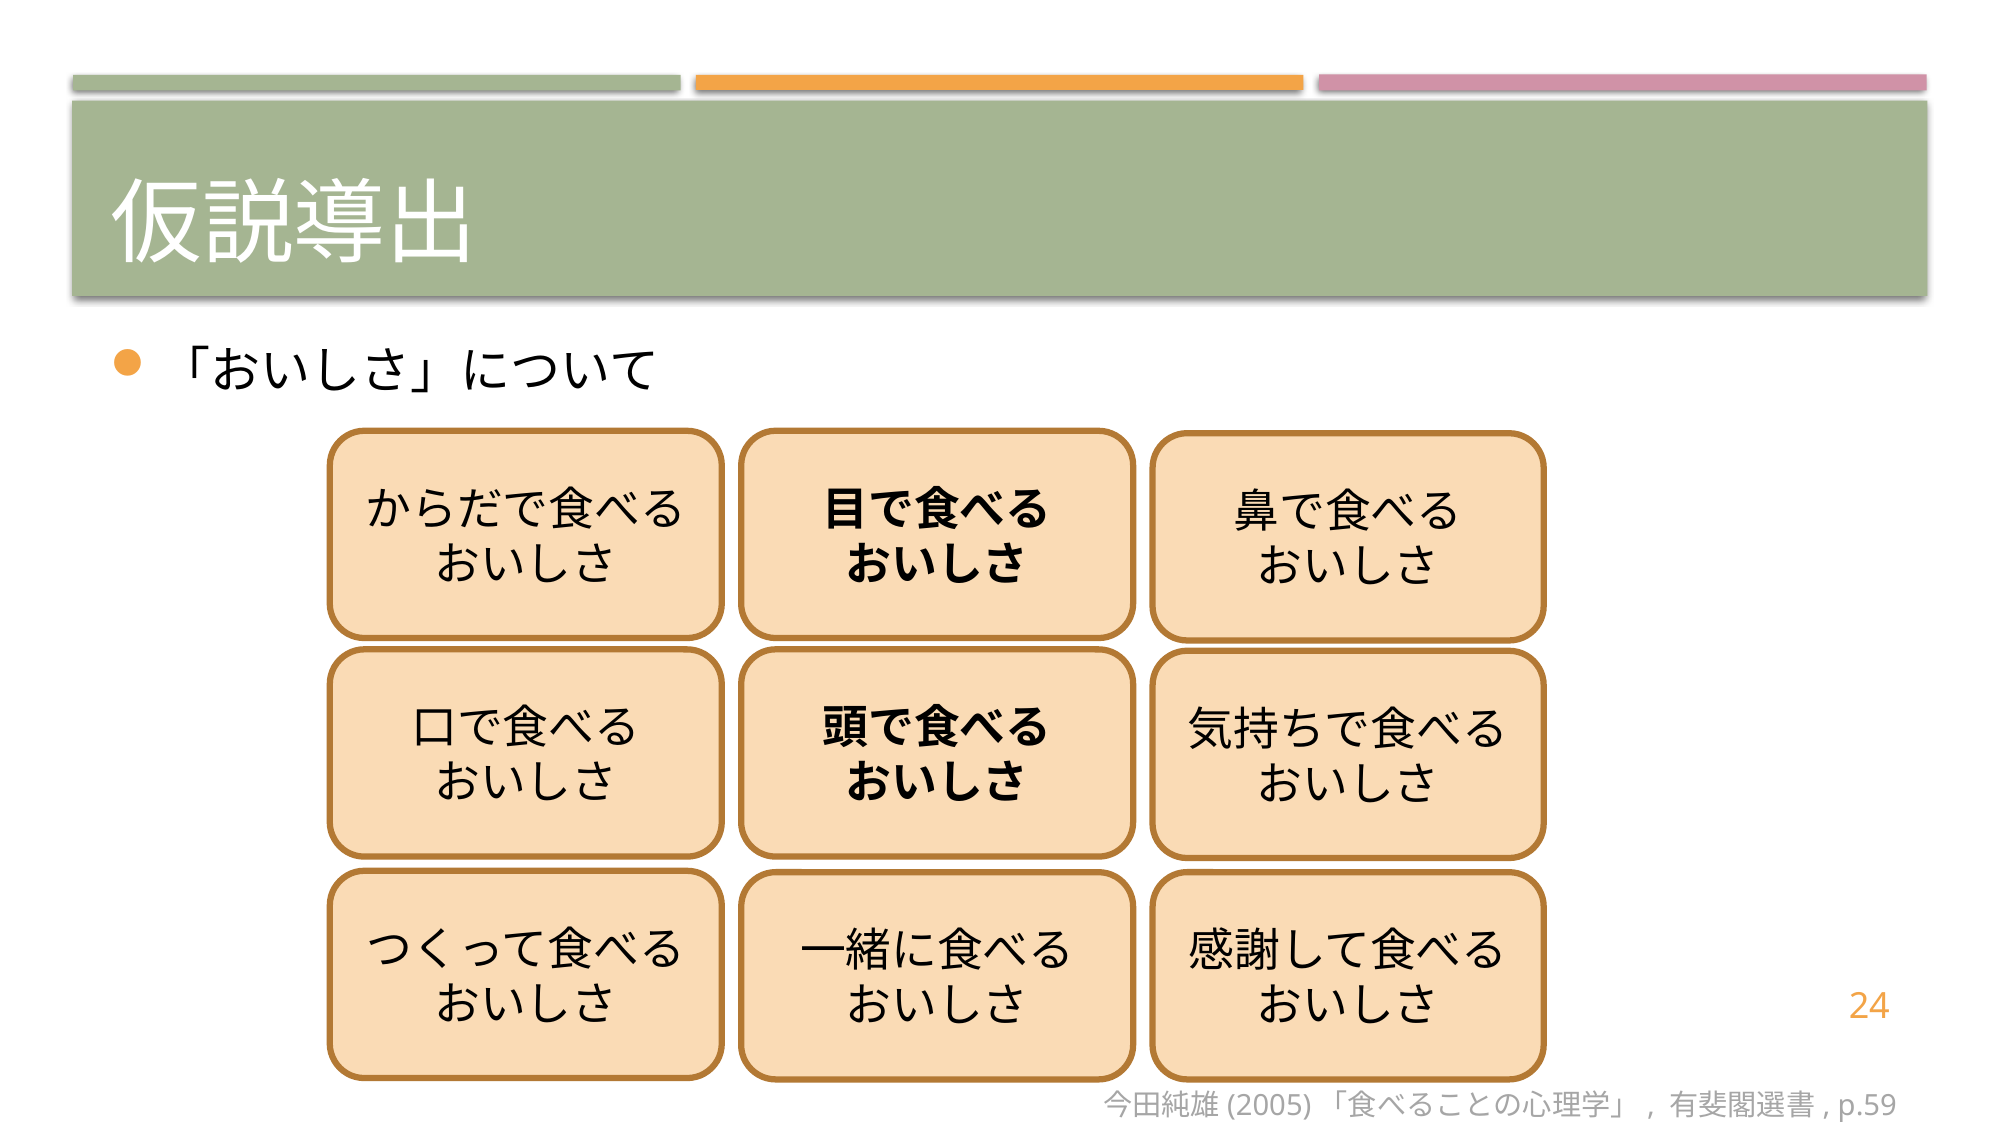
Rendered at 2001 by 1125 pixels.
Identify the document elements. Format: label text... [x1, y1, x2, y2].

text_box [329, 430, 1545, 1080]
slide_number 24 [1732, 977, 1905, 1037]
list 「おいしさ」について [95, 331, 1905, 935]
title 仮説導出 [95, 115, 1905, 282]
text_box 今田純雄(2005)「食べることの心理学」, 有斐閣選書, p.59 [1088, 1079, 2000, 1125]
